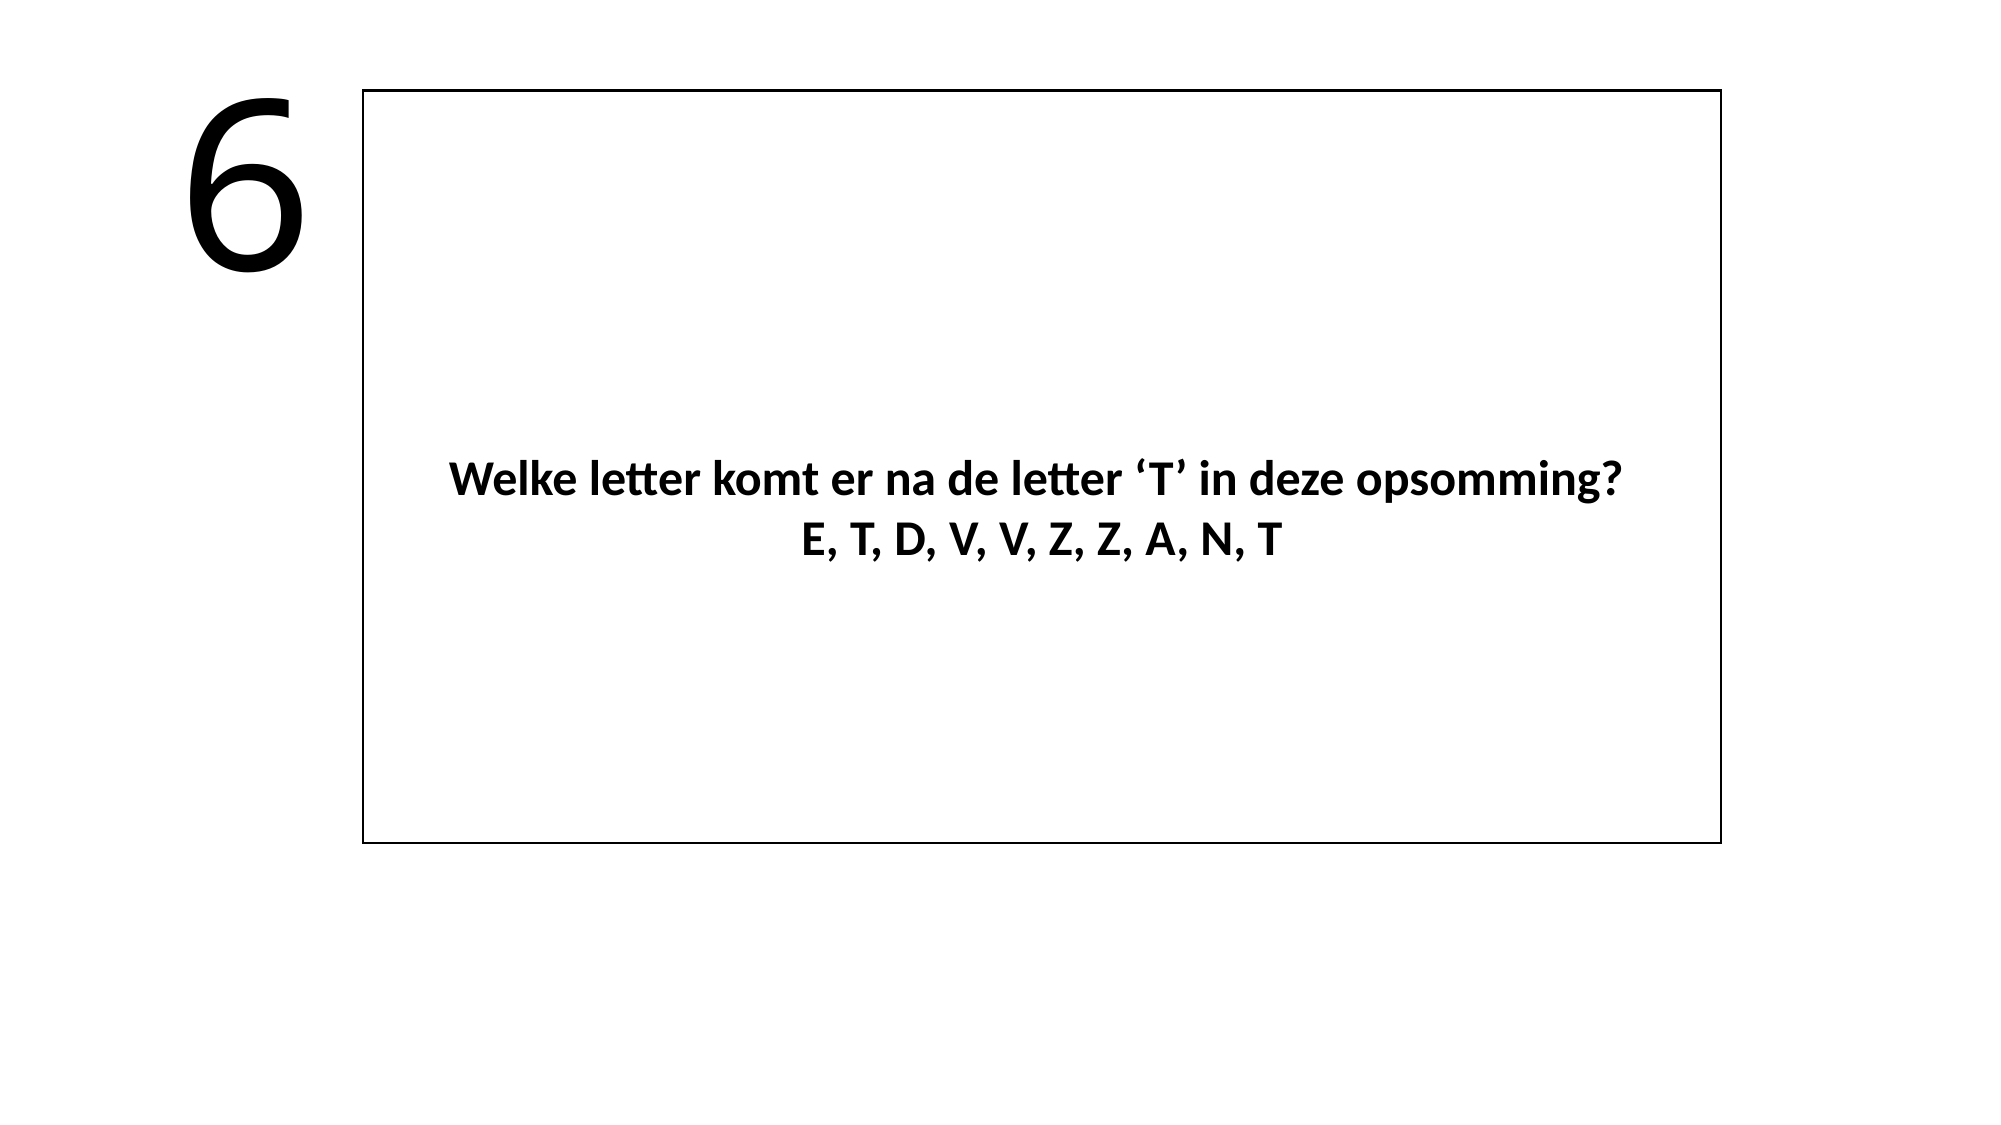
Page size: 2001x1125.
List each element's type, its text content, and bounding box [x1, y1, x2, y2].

text_box 6 [162, 84, 1888, 303]
text_box Welke letter komt er na de letter ‘T’ in deze opsomming? E, T, D, V, V, Z, Z, A, N, T [362, 303, 1722, 844]
